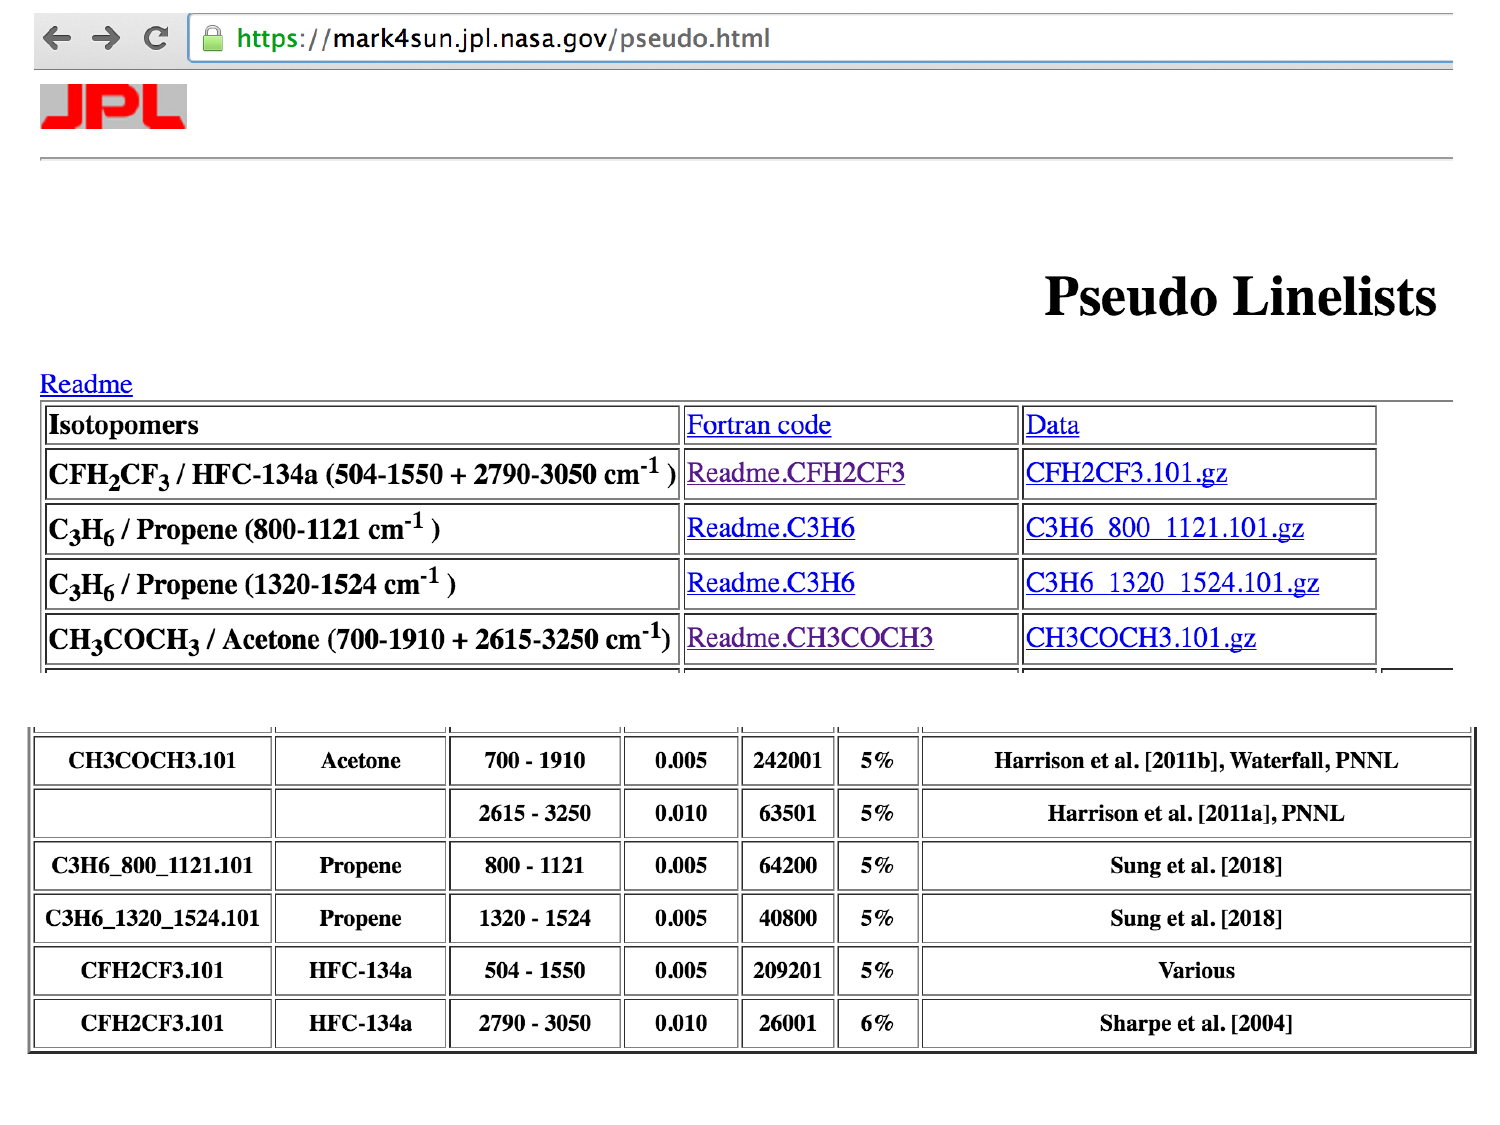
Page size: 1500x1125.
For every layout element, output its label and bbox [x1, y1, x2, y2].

picture [33, 13, 1453, 674]
picture [20, 727, 1487, 1061]
